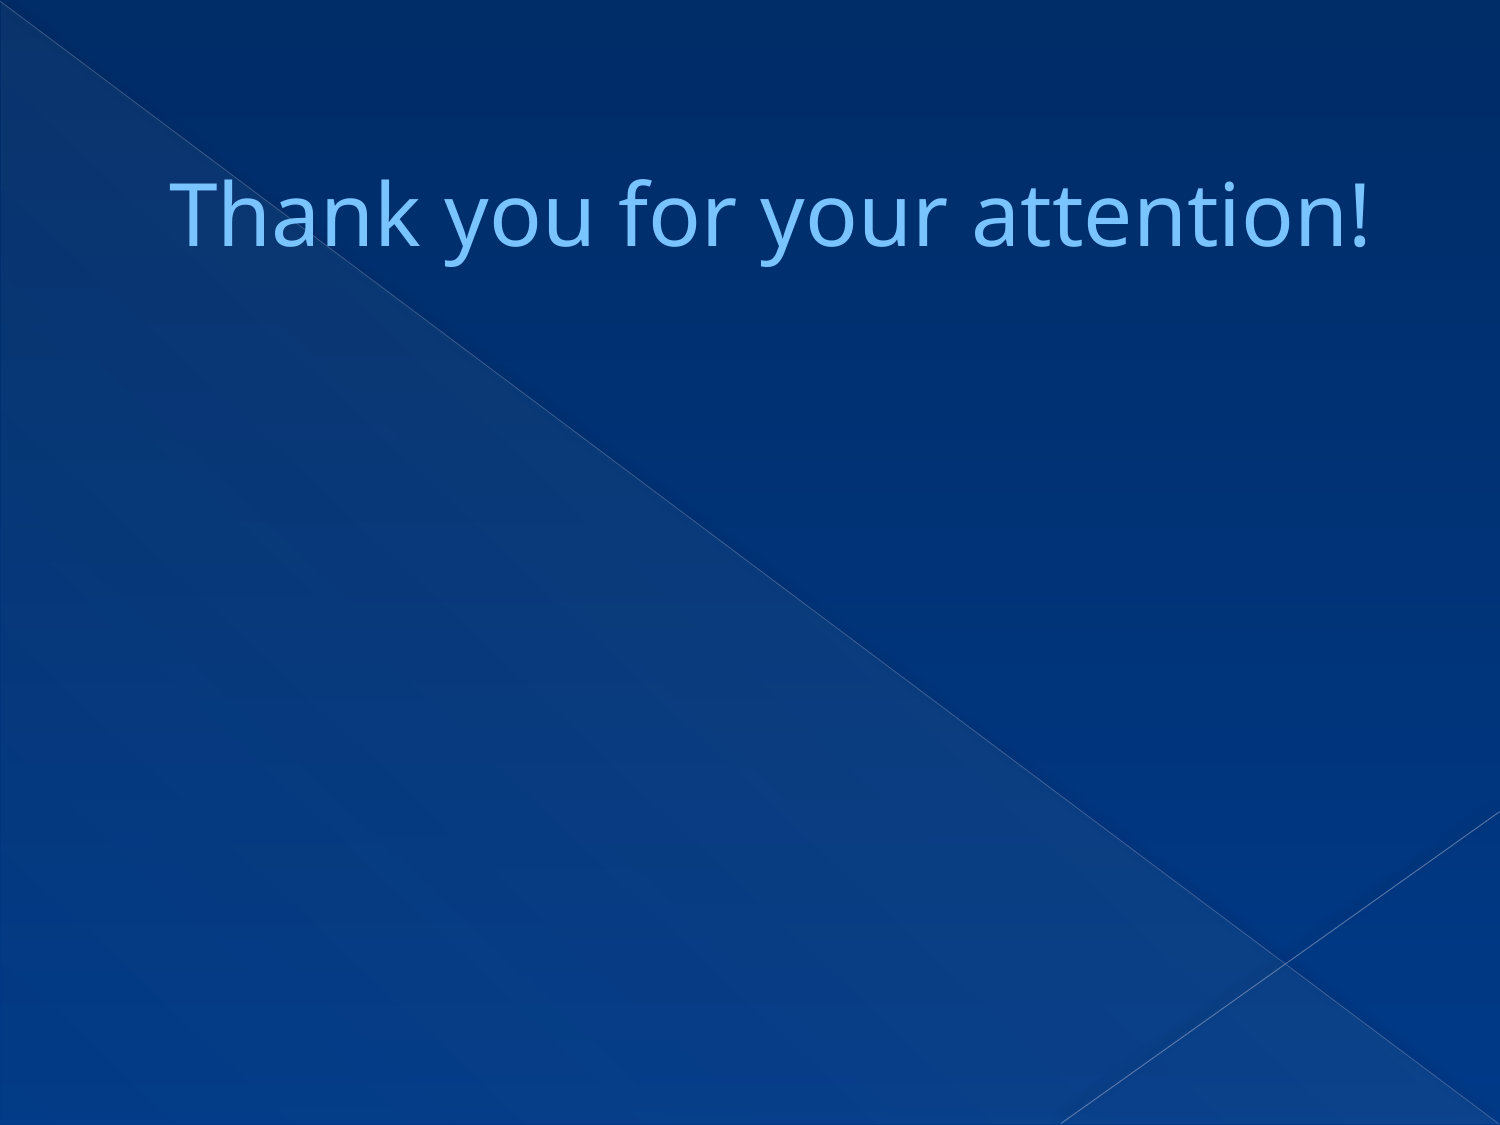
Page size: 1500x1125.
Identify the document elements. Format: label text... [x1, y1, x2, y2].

title Thank you for your attention! [75, 43, 1425, 274]
